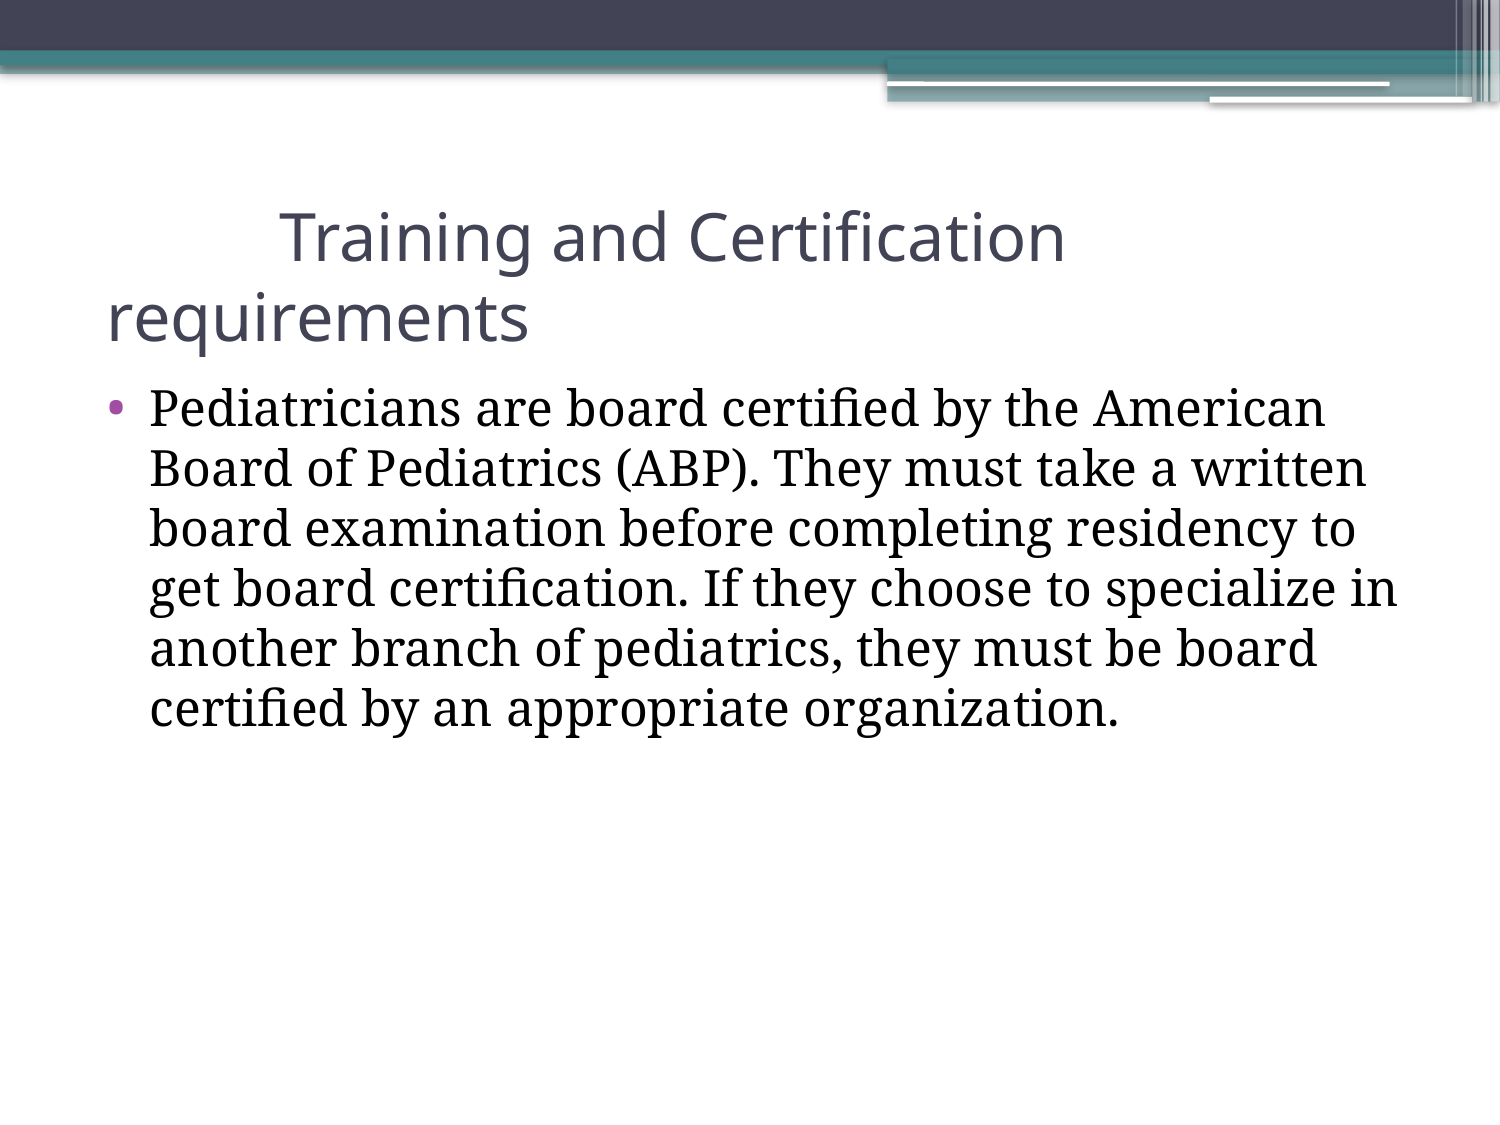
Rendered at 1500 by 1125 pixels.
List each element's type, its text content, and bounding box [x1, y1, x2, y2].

title Training and Certification requirements [75, 187, 1425, 363]
list Pediatricians are board certified by the American Board of Pediatrics (ABP). They must take a written board examination before completing residency to get board certification. If they choose to specialize in another branch of pediatrics, they must be board certified by an appropriate organization. [75, 368, 1425, 1079]
